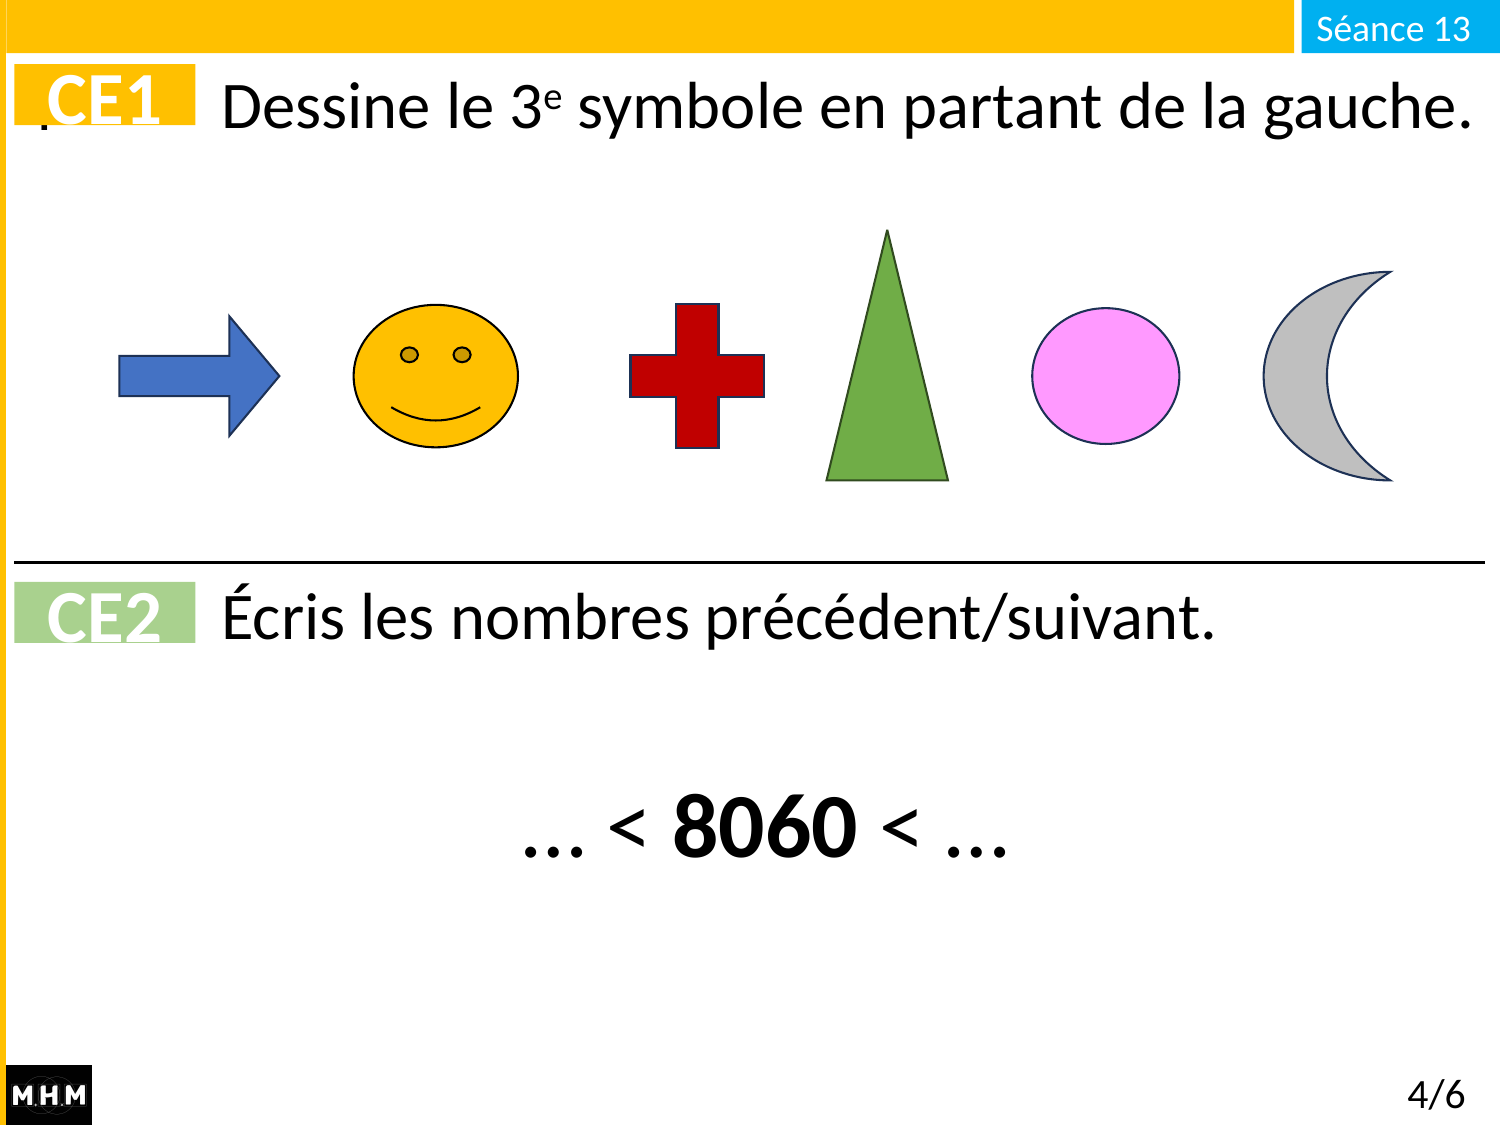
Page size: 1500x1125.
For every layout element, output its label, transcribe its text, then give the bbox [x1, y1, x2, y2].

text_box Écris les nombres précédent/suivant. [206, 536, 1500, 699]
list 4/6 [1373, 1064, 1500, 1125]
text_box [352, 303, 520, 449]
text_box [1031, 307, 1181, 446]
text_box [629, 303, 765, 449]
text_box [118, 313, 281, 439]
text_box CE1 [13, 63, 196, 126]
text_box CE2 [13, 581, 196, 644]
title Dessine le 3e symbole en partant de la gauche. [206, 46, 1500, 168]
text_box [1262, 270, 1394, 482]
text_box … < 8060 < … [487, 758, 1044, 884]
picture [6, 1065, 92, 1125]
text_box [825, 229, 950, 482]
